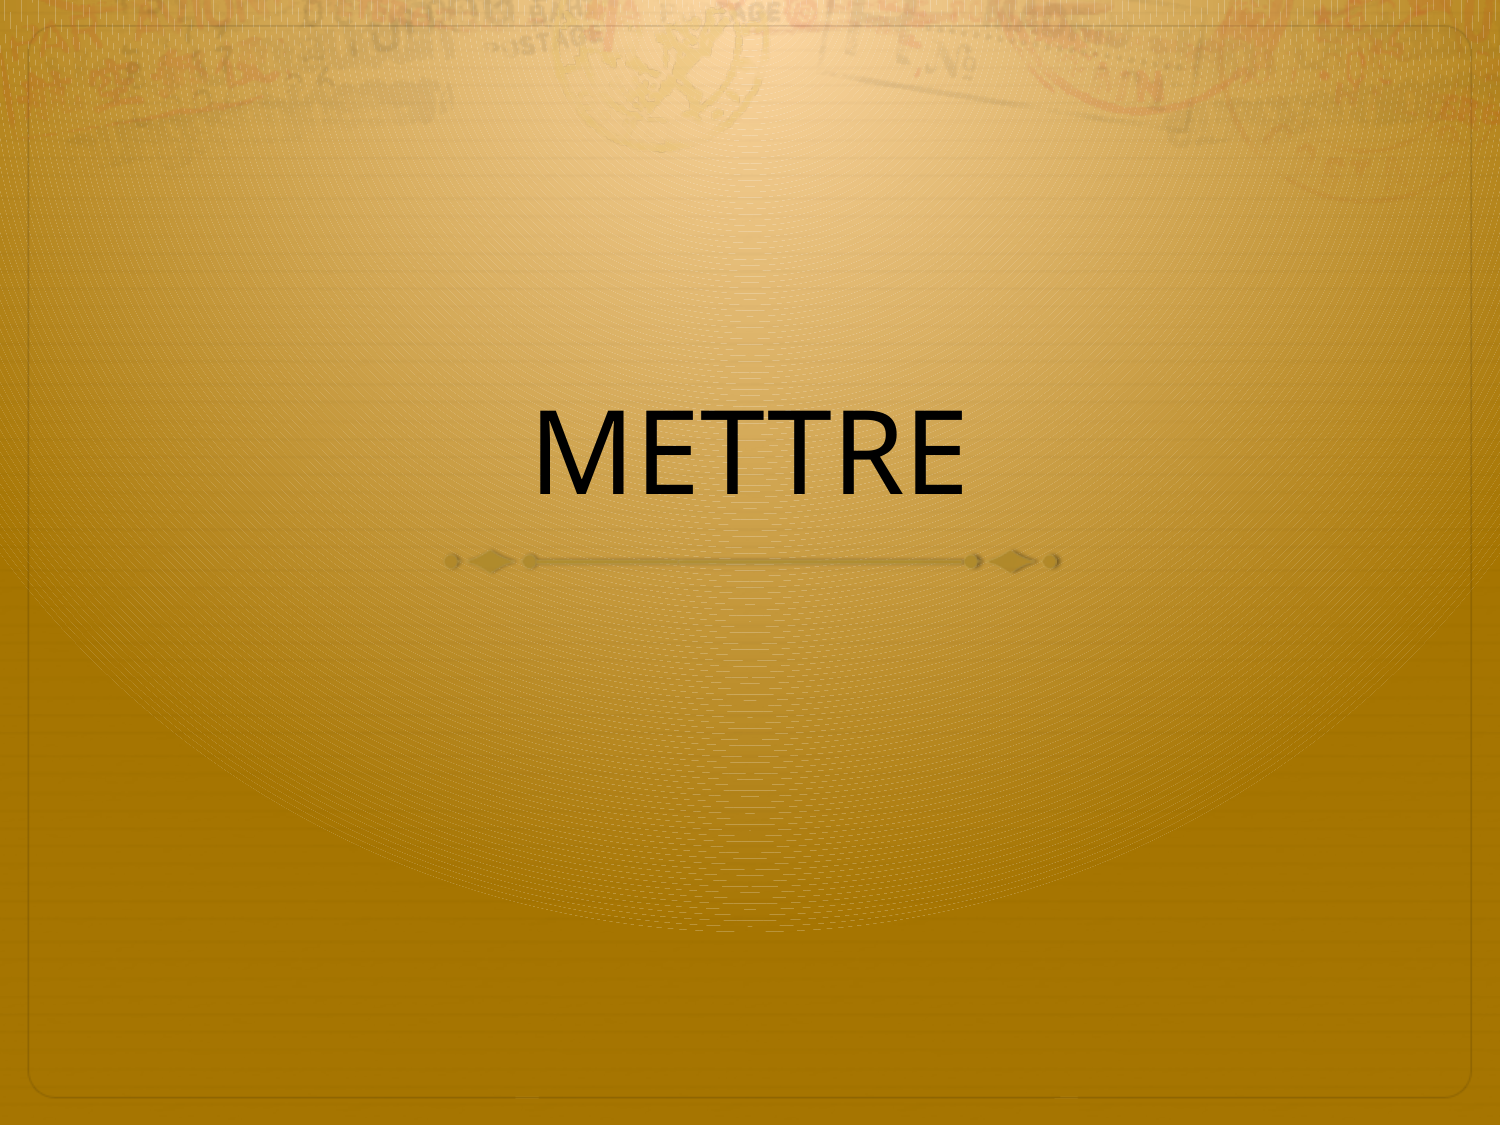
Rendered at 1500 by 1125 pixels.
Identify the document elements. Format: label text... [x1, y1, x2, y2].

title METTRE [93, 210, 1407, 525]
picture [0, 0, 1500, 1125]
